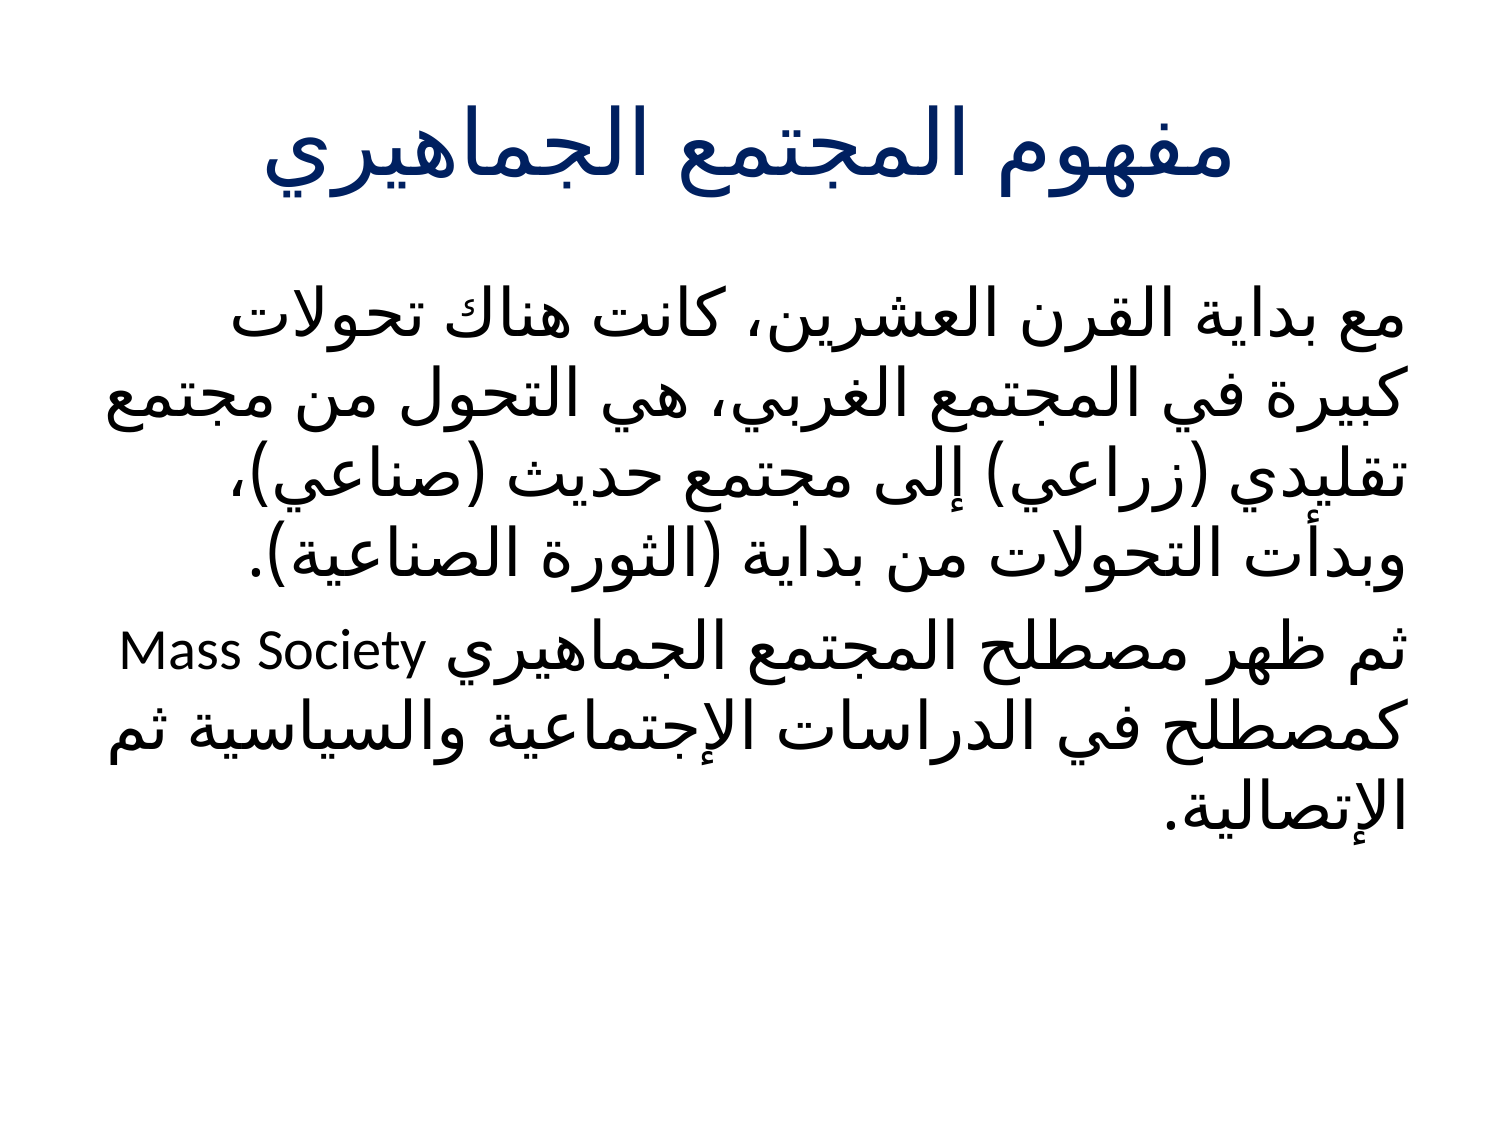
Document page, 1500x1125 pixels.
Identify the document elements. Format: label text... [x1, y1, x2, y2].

list مع بداية القرن العشرين، كانت هناك تحولات كبيرة في المجتمع الغربي، هي التحول من مجتمع تقليدي (زراعي) إلى مجتمع حديث (صناعي)، وبدأت التحولات من بداية (الثورة الصناعية). ثم ظهر مصطلح المجتمع الجماهيري Mass Society كمصطلح في الدراسات الإجتماعية والسياسية ثم الإتصالية. [75, 262, 1425, 1005]
title مفهوم المجتمع الجماهيري [75, 45, 1425, 233]
